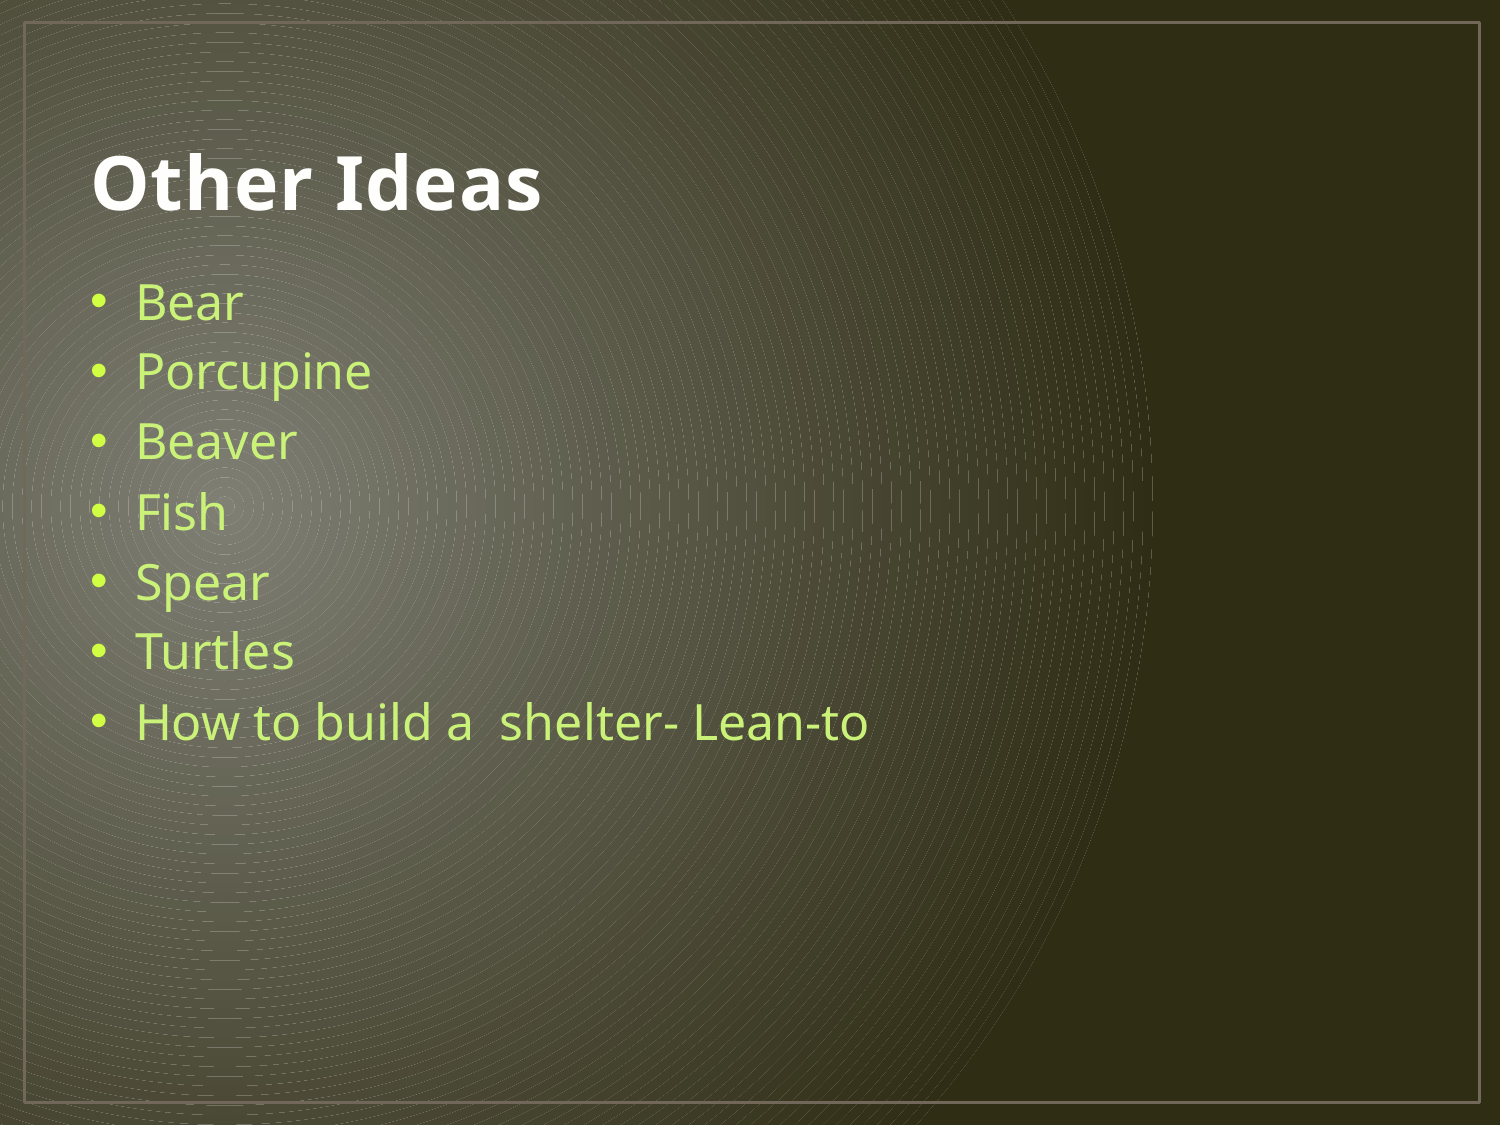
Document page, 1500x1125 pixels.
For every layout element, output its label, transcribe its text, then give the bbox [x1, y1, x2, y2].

title Other Ideas [75, 45, 1425, 233]
list Bear Porcupine Beaver Fish Spear Turtles How to build a shelter- Lean-to [75, 262, 1425, 1005]
